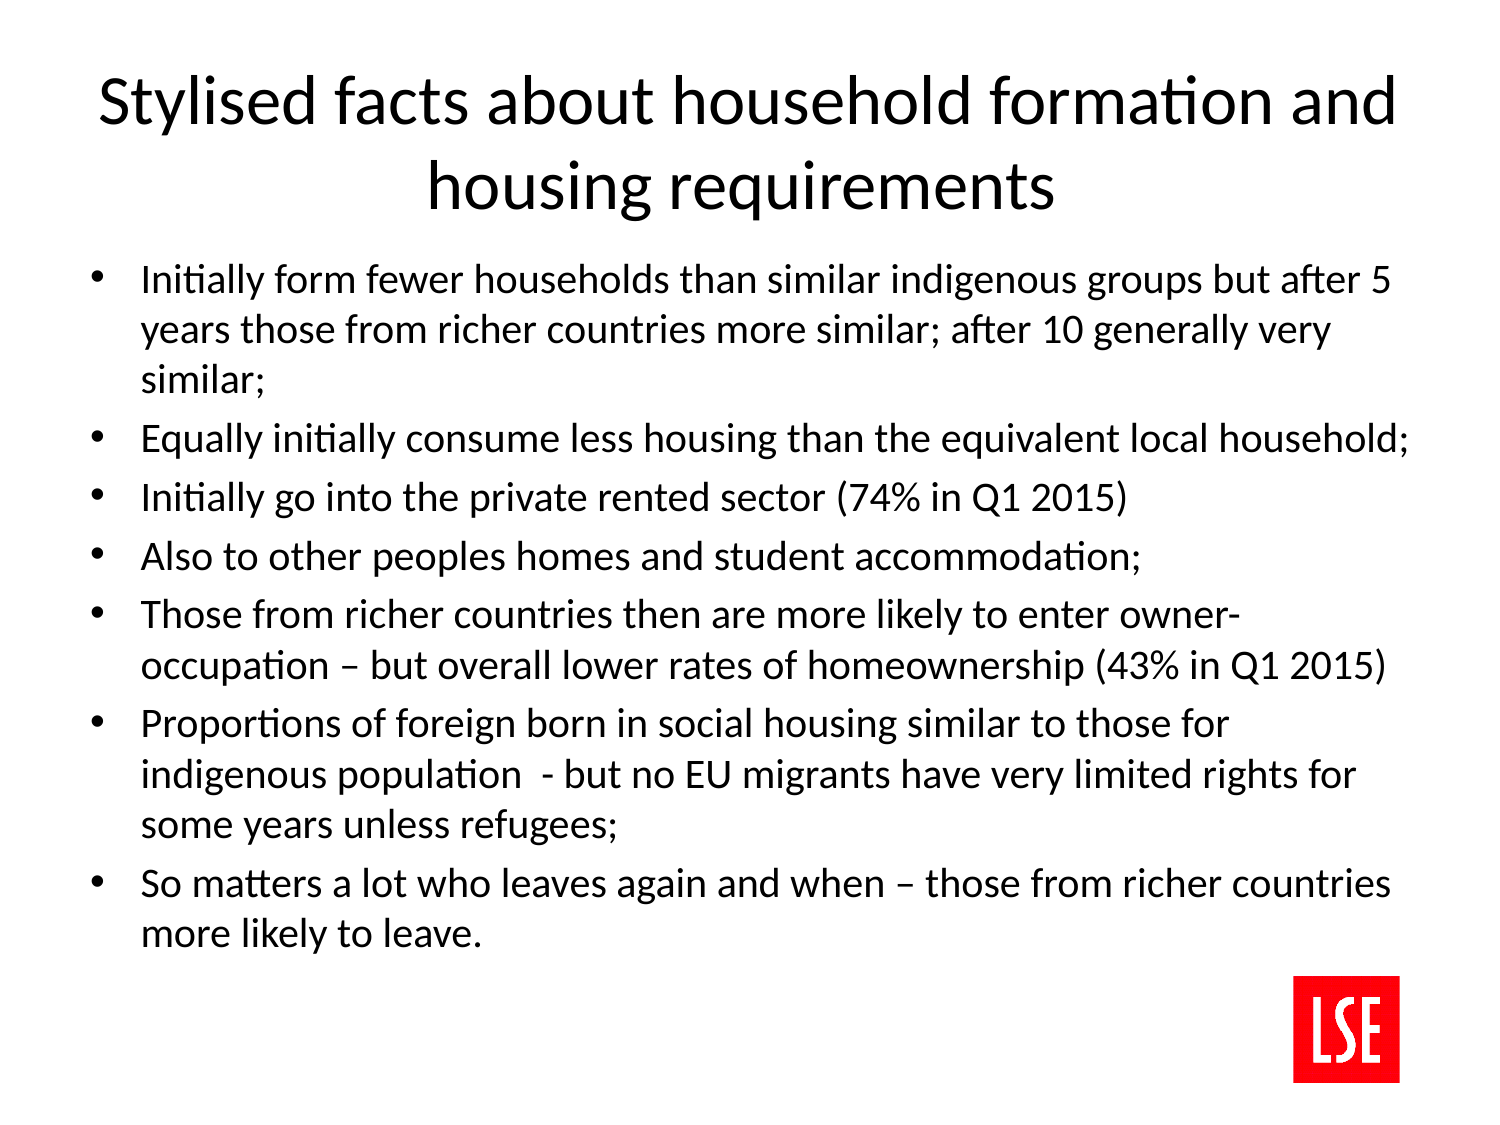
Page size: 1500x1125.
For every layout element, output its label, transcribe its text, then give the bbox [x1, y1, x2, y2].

picture [1293, 975, 1400, 1083]
title Stylised facts about household formation and housing requirements [75, 45, 1425, 233]
list Initially form fewer households than similar indigenous groups but after 5 years those from richer countries more similar; after 10 generally very similar; Equally initially consume less housing than the equivalent local household; Initially go into the private rented sector (74% in Q1 2015) Also to other peoples homes and student accommodation; Those from richer countries then are more likely to enter owner-occupation – but overall lower rates of homeownership (43% in Q1 2015) Proportions of foreign born in social housing similar to those for indigenous population - but no EU migrants have very limited rights for some years unless refugees; So matters a lot who leaves again and when – those from richer countries more likely to leave. [75, 243, 1425, 1005]
